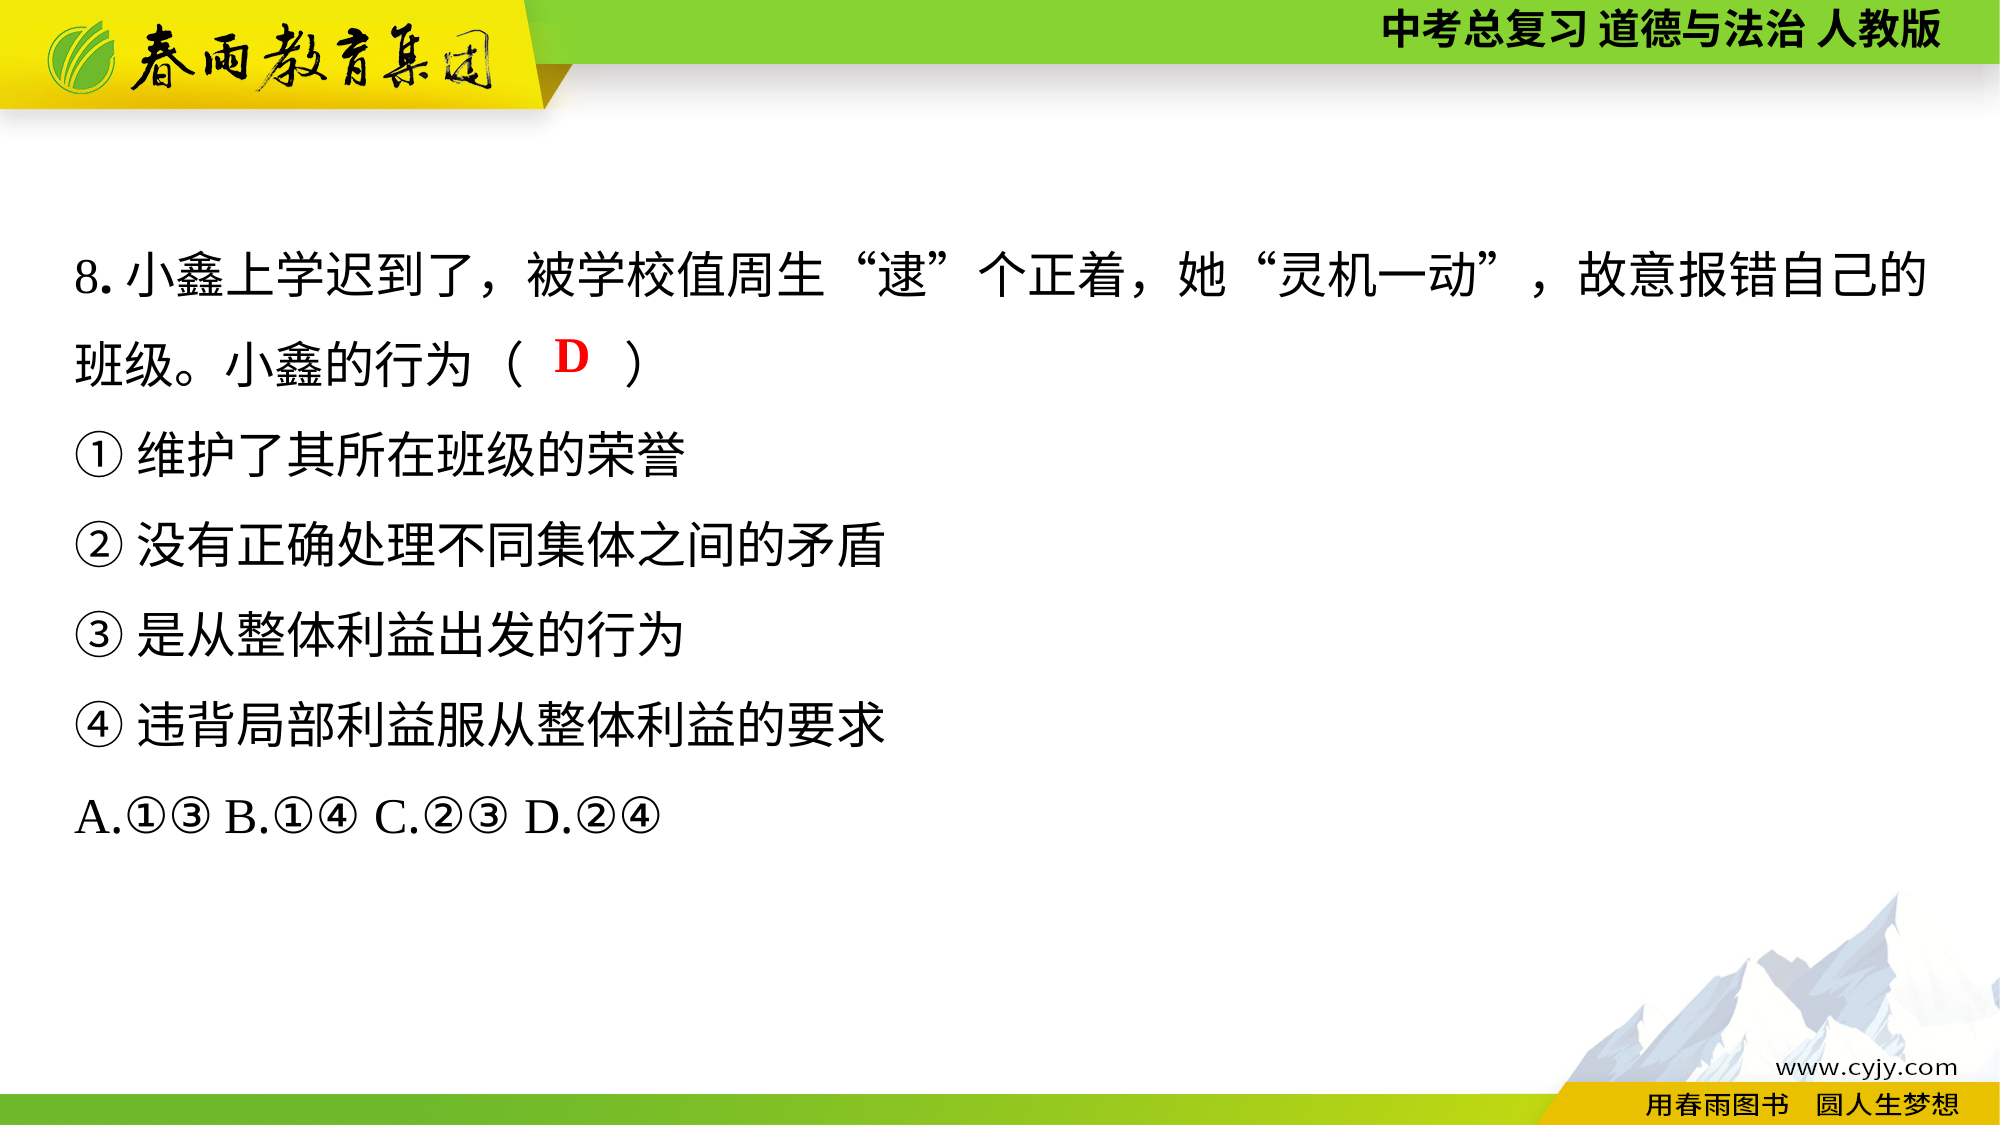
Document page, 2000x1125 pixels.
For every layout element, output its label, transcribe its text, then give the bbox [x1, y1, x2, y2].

list 8.小鑫上学迟到了，被学校值周生“逮”个正着，她“灵机一动”，故意报错自己的班级。小鑫的行为（ ） ①维护了其所在班级的荣誉 ②没有正确处理不同集体之间的矛盾 ③是从整体利益出发的行为 ④违背局部利益服从整体利益的要求 A.①③ B.①④ C.②③ D.②④ [59, 206, 1944, 846]
text_box D [539, 315, 606, 391]
picture [0, 0, 2000, 1125]
